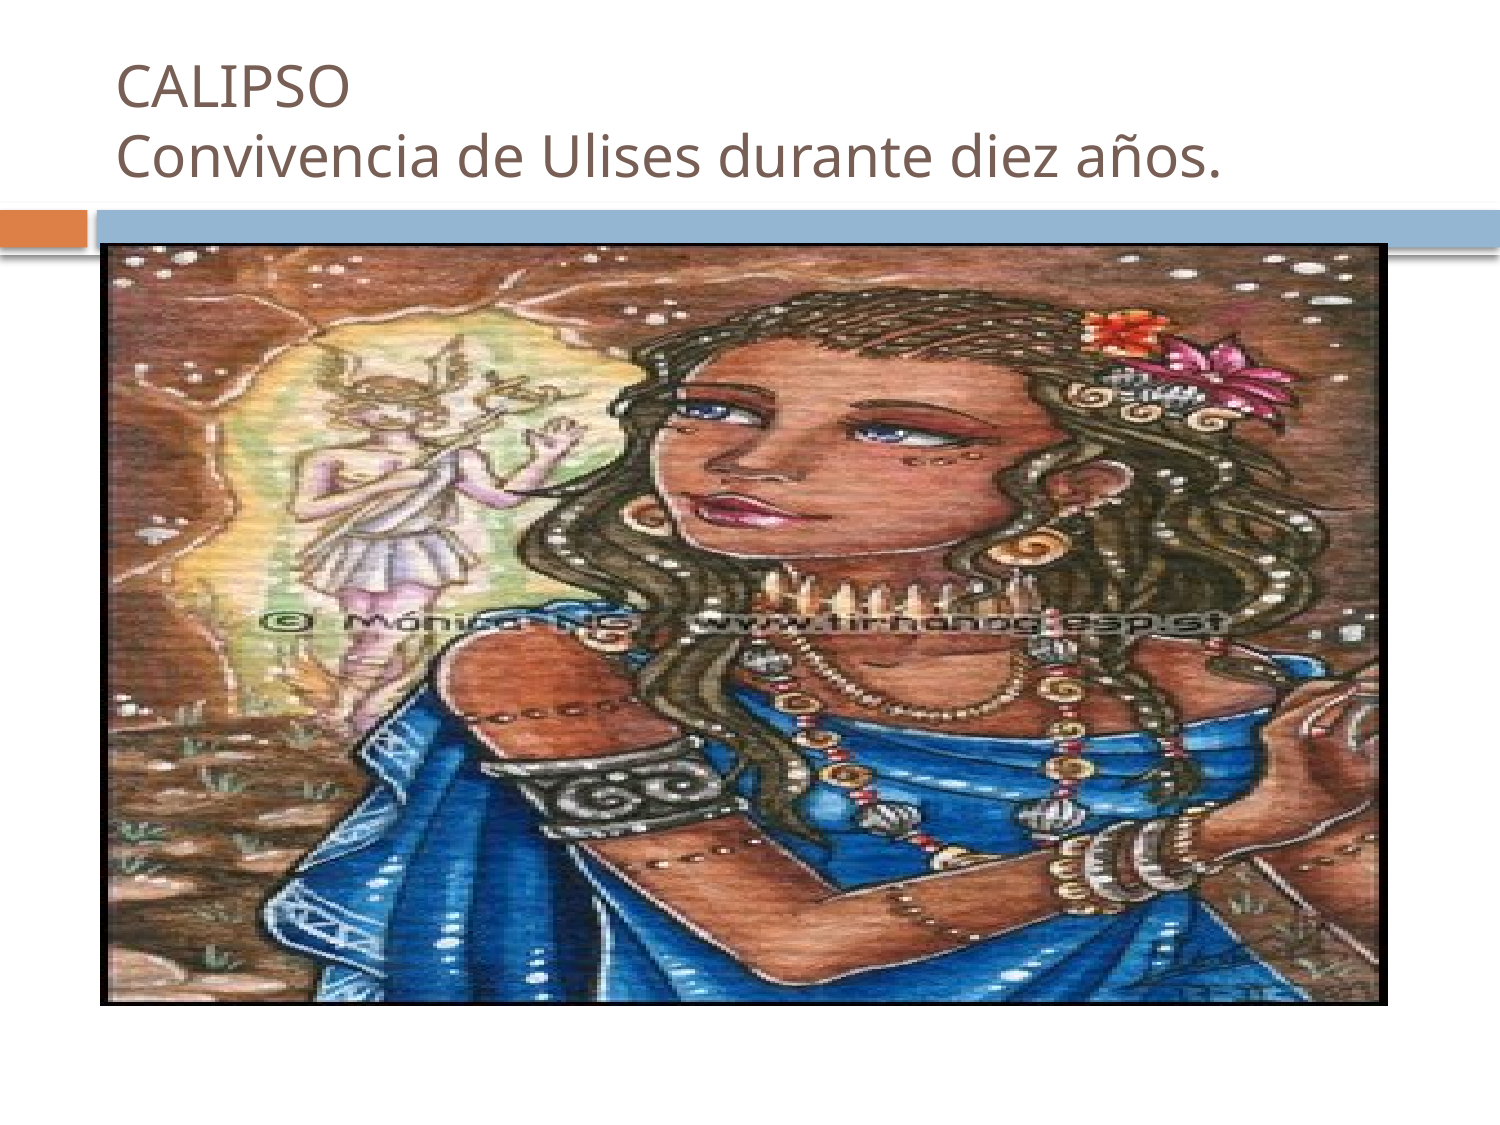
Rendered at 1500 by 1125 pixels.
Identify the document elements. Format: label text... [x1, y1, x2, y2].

title CALIPSO Convivencia de Ulises durante diez años. [100, 37, 1438, 200]
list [99, 243, 1389, 1006]
